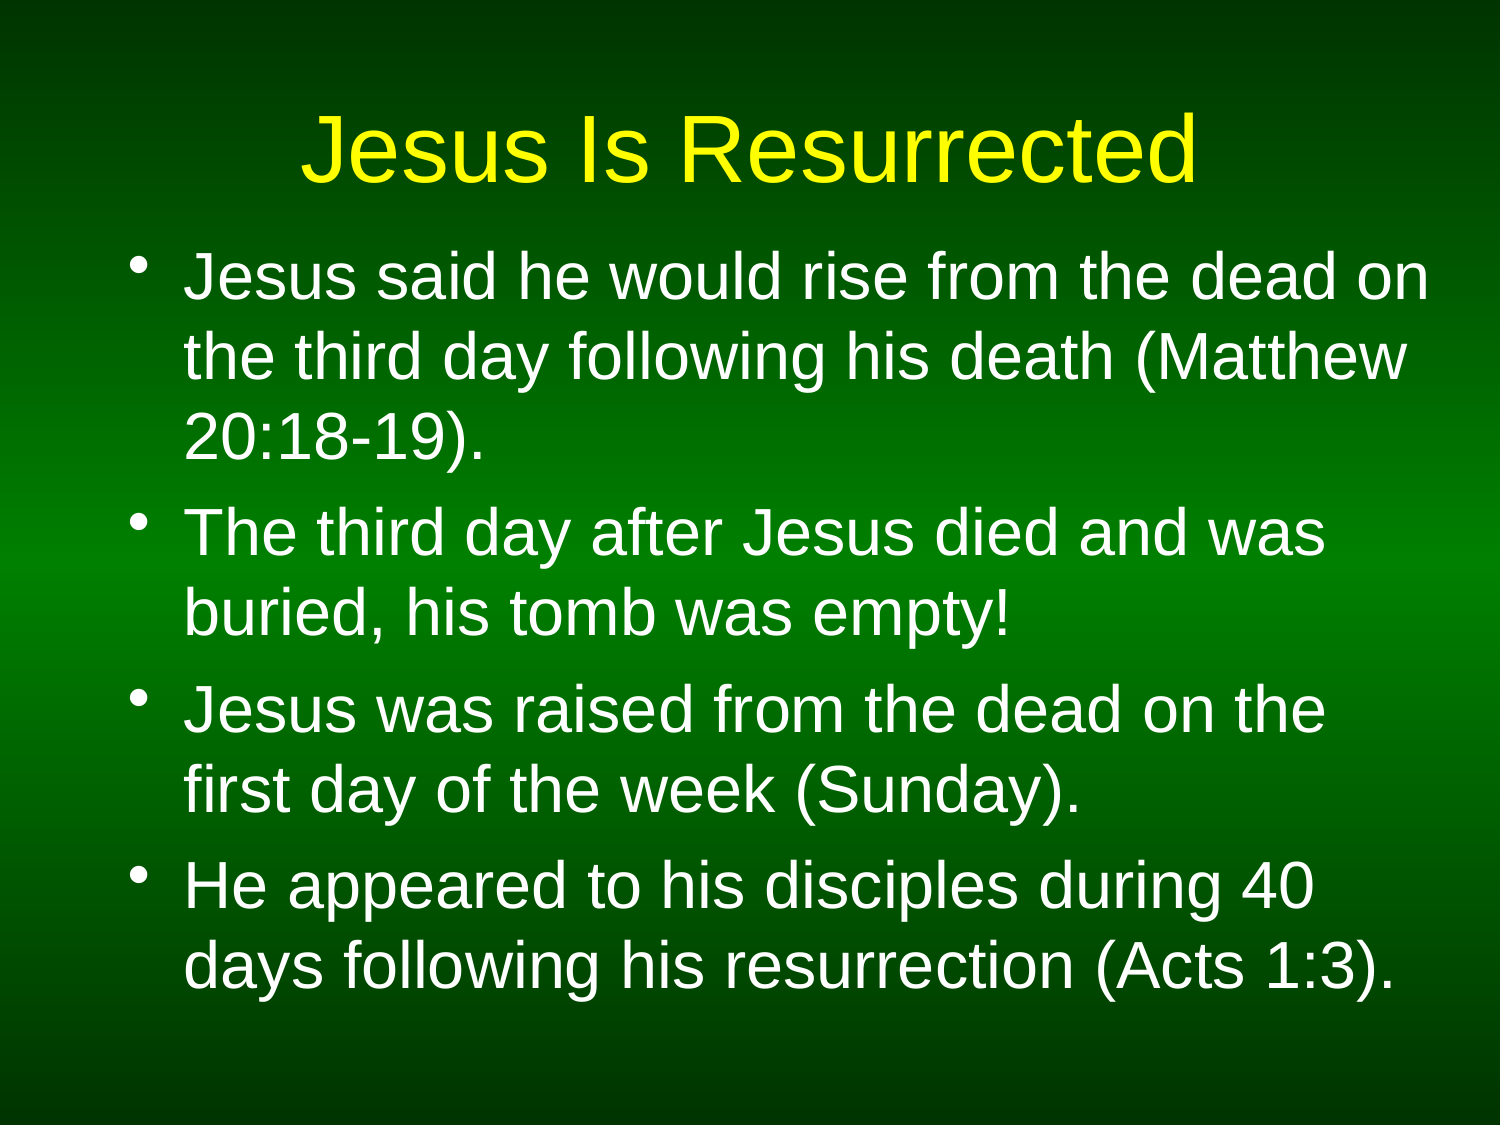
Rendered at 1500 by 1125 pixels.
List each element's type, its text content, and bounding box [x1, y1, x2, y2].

title Jesus Is Resurrected [37, 50, 1463, 238]
list Jesus said he would rise from the dead on the third day following his death (Matthew 20:18-19). The third day after Jesus died and was buried, his tomb was empty! Jesus was raised from the dead on the first day of the week (Sunday). He appeared to his disciples during 40 days following his resurrection (Acts 1:3). [112, 224, 1463, 1125]
